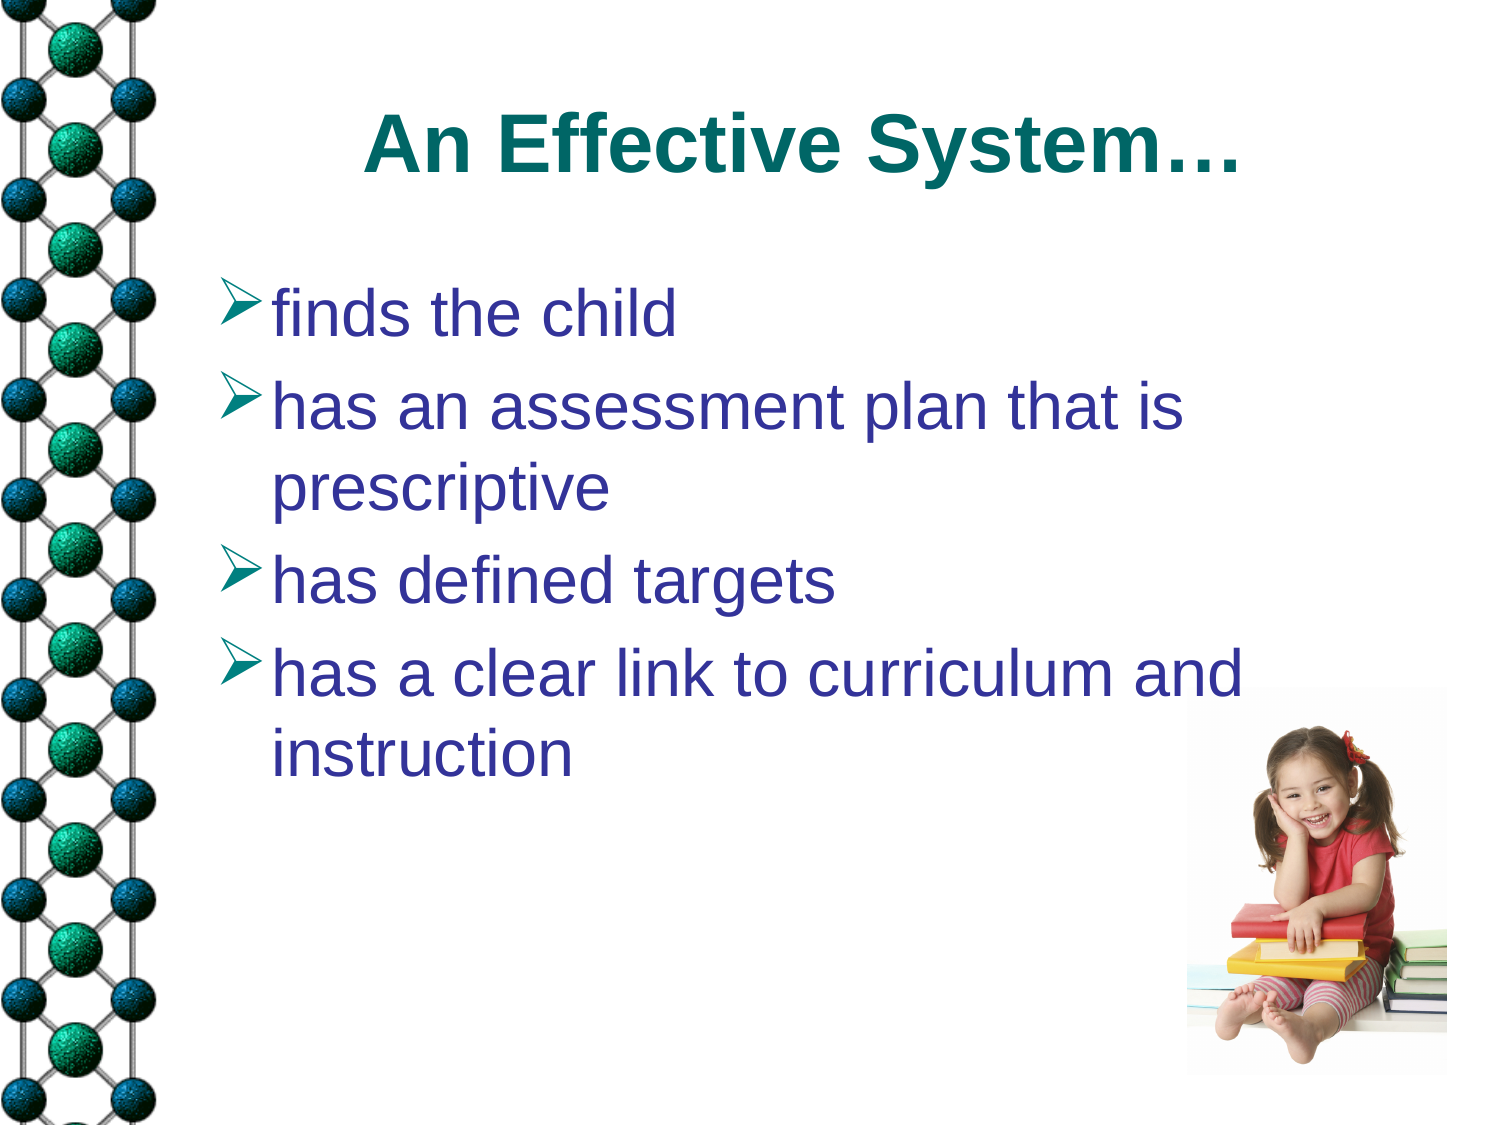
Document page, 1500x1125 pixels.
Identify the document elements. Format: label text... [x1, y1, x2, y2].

list finds the child has an assessment plan that is prescriptive has defined targets has a clear link to curriculum and instruction [199, 262, 1426, 1006]
title An Effective System… [199, 44, 1426, 233]
picture [0, 0, 1500, 1125]
